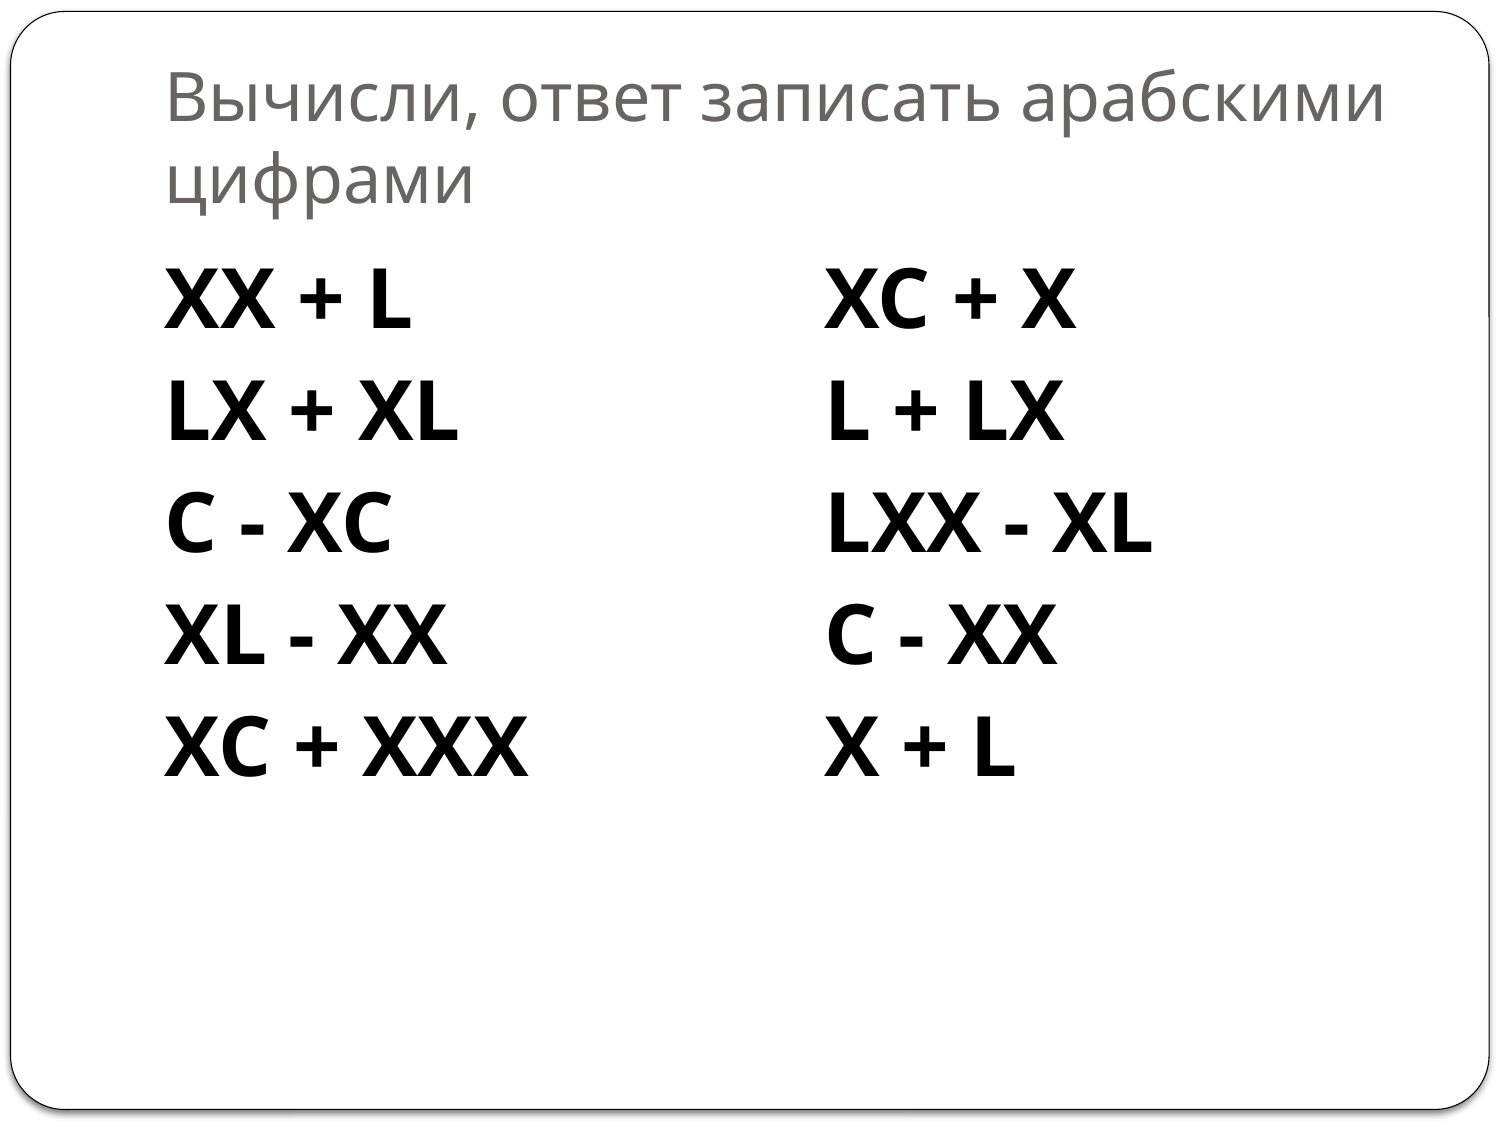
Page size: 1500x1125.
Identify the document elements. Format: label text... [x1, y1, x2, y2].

list XC + X L + LX LXX - XL C - XX X + L [809, 237, 1425, 988]
title Вычисли, ответ записать арабскими цифрами [150, 45, 1425, 233]
list XX + L LX + XL C - XC XL - XX XC + XXX [150, 237, 765, 988]
